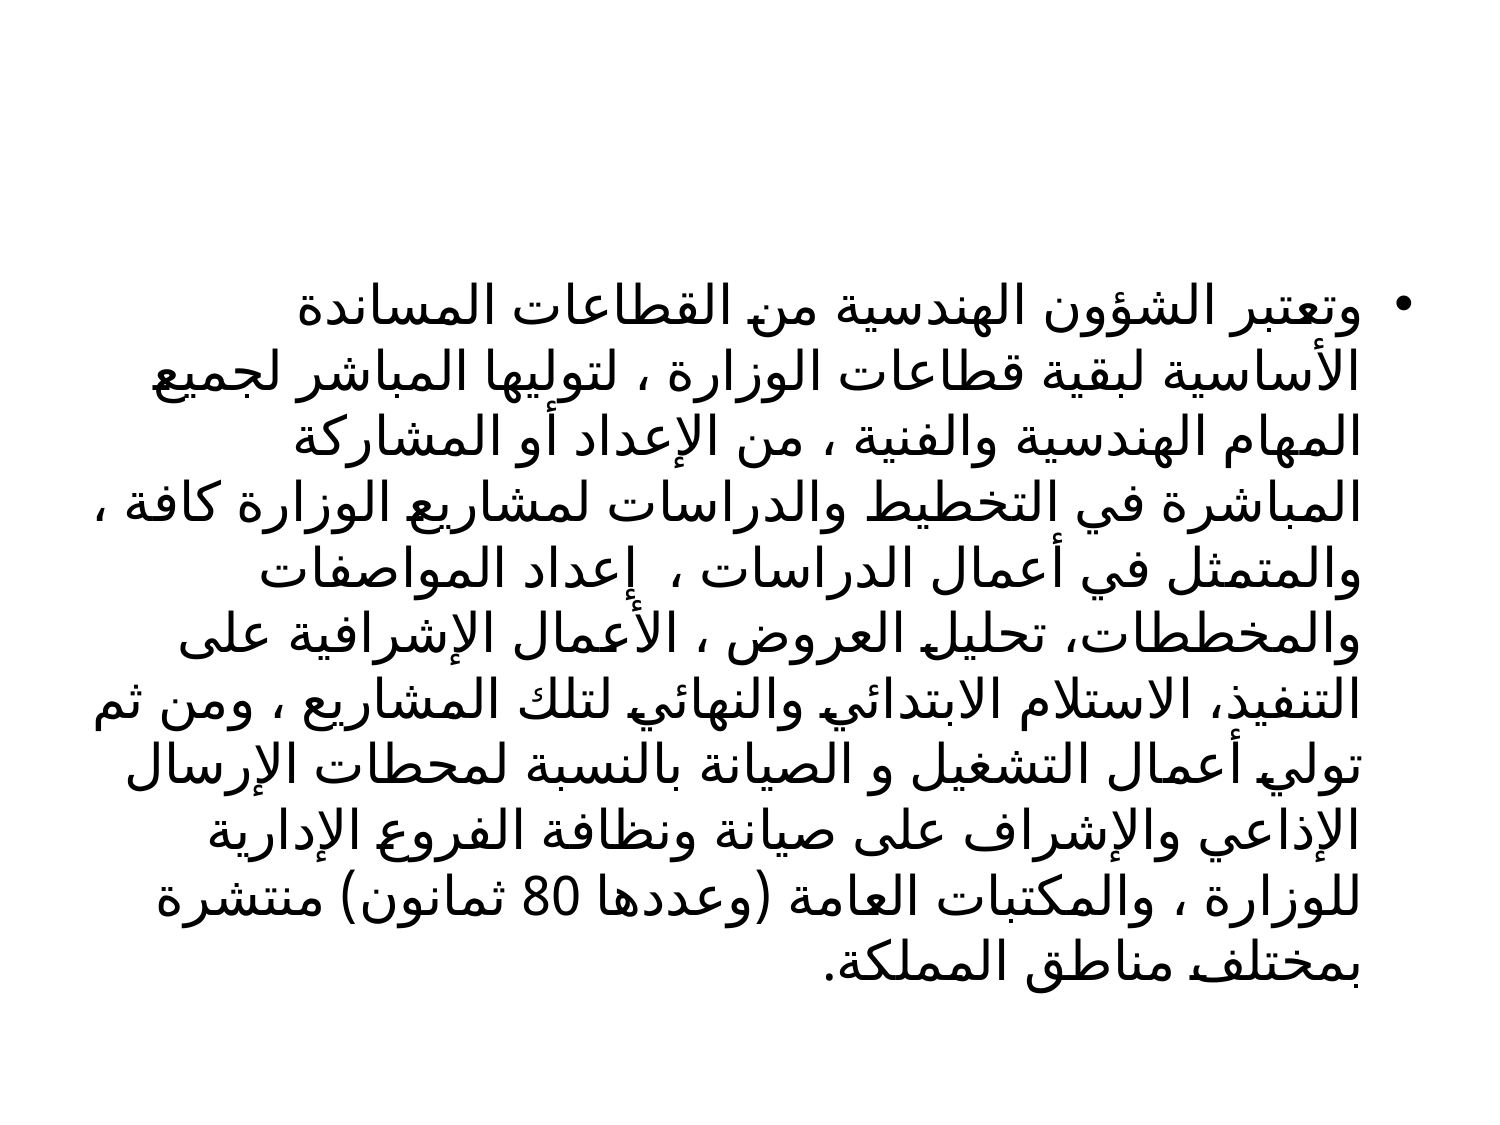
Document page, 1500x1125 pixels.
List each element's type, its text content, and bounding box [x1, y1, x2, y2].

list وتعتبر الشؤون الهندسية من القطاعات المساندة الأساسية لبقية قطاعات الوزارة ، لتوليها المباشر لجميع المهام الهندسية والفنية ، من الإعداد أو المشاركة المباشرة في التخطيط والدراسات لمشاريع الوزارة كافة ، والمتمثل في أعمال الدراسات ، إعداد المواصفات والمخططات، تحليل العروض ، الأعمال الإشرافية على التنفيذ، الاستلام الابتدائي والنهائي لتلك المشاريع ، ومن ثم تولي أعمال التشغيل و الصيانة بالنسبة لمحطات الإرسال الإذاعي والإشراف على صيانة ونظافة الفروع الإدارية للوزارة ، والمكتبات العامة (وعددها 80 ثمانون) منتشرة بمختلف مناطق المملكة. [75, 262, 1425, 1005]
